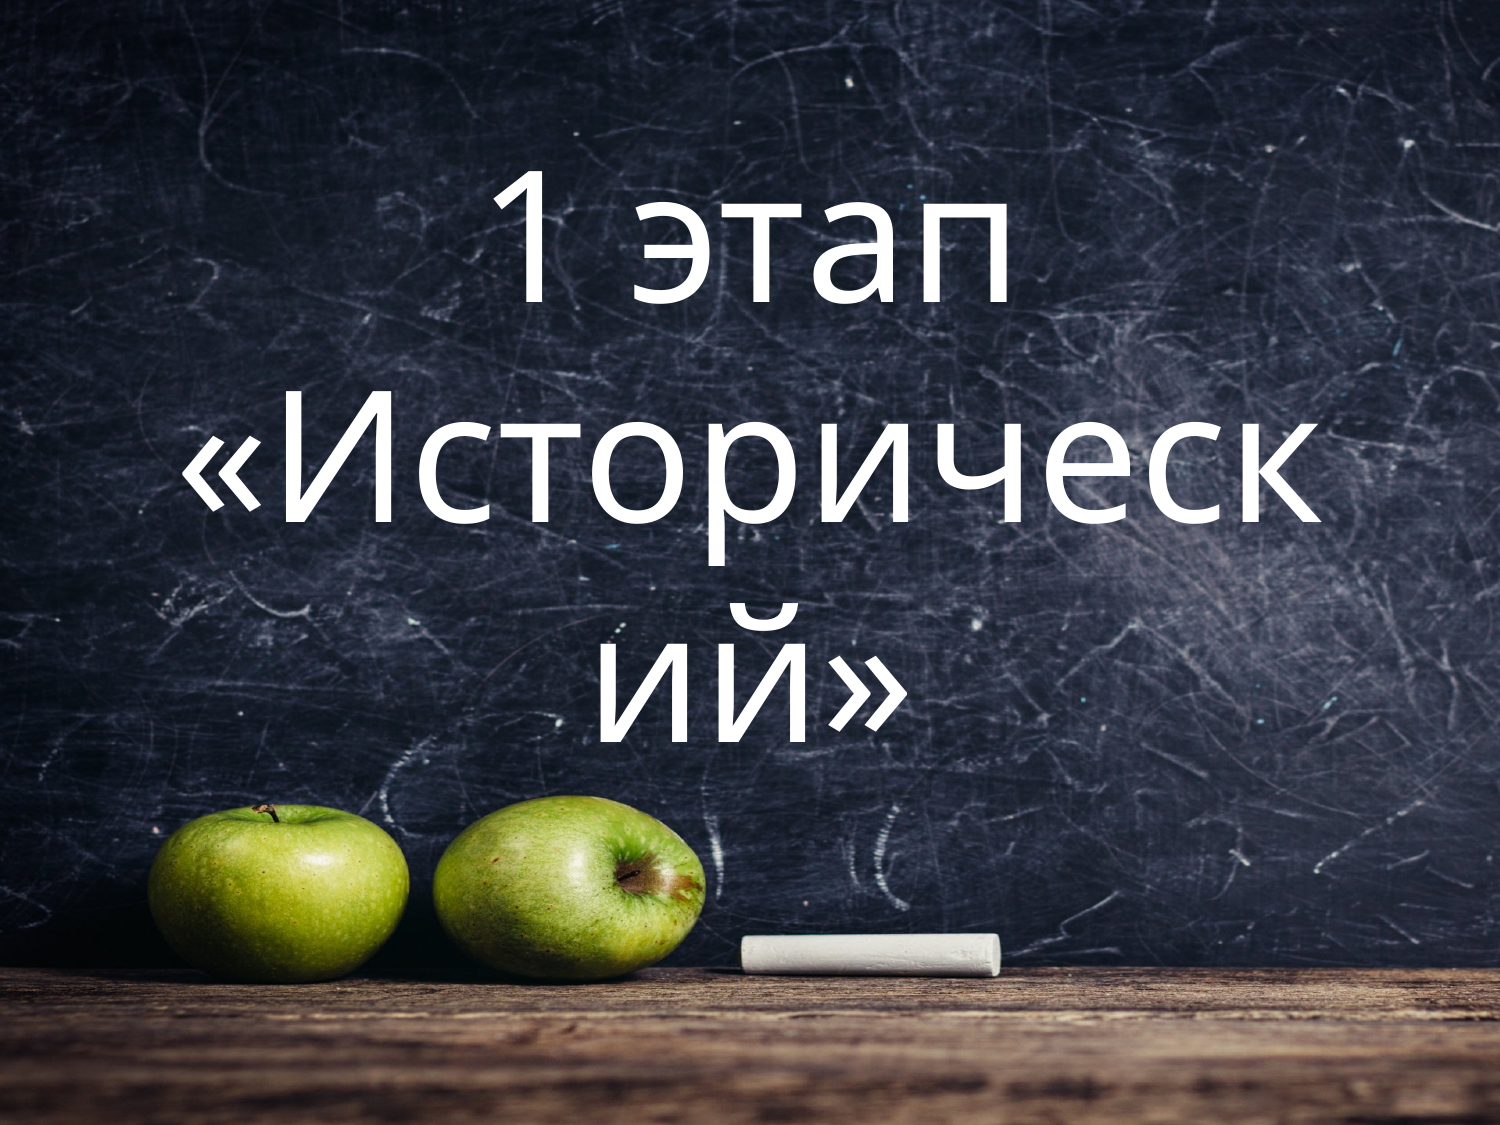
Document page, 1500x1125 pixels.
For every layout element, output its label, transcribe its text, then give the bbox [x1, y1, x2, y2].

picture [0, 0, 1500, 1125]
text_box 1 этап «Исторический» [112, 328, 1388, 570]
